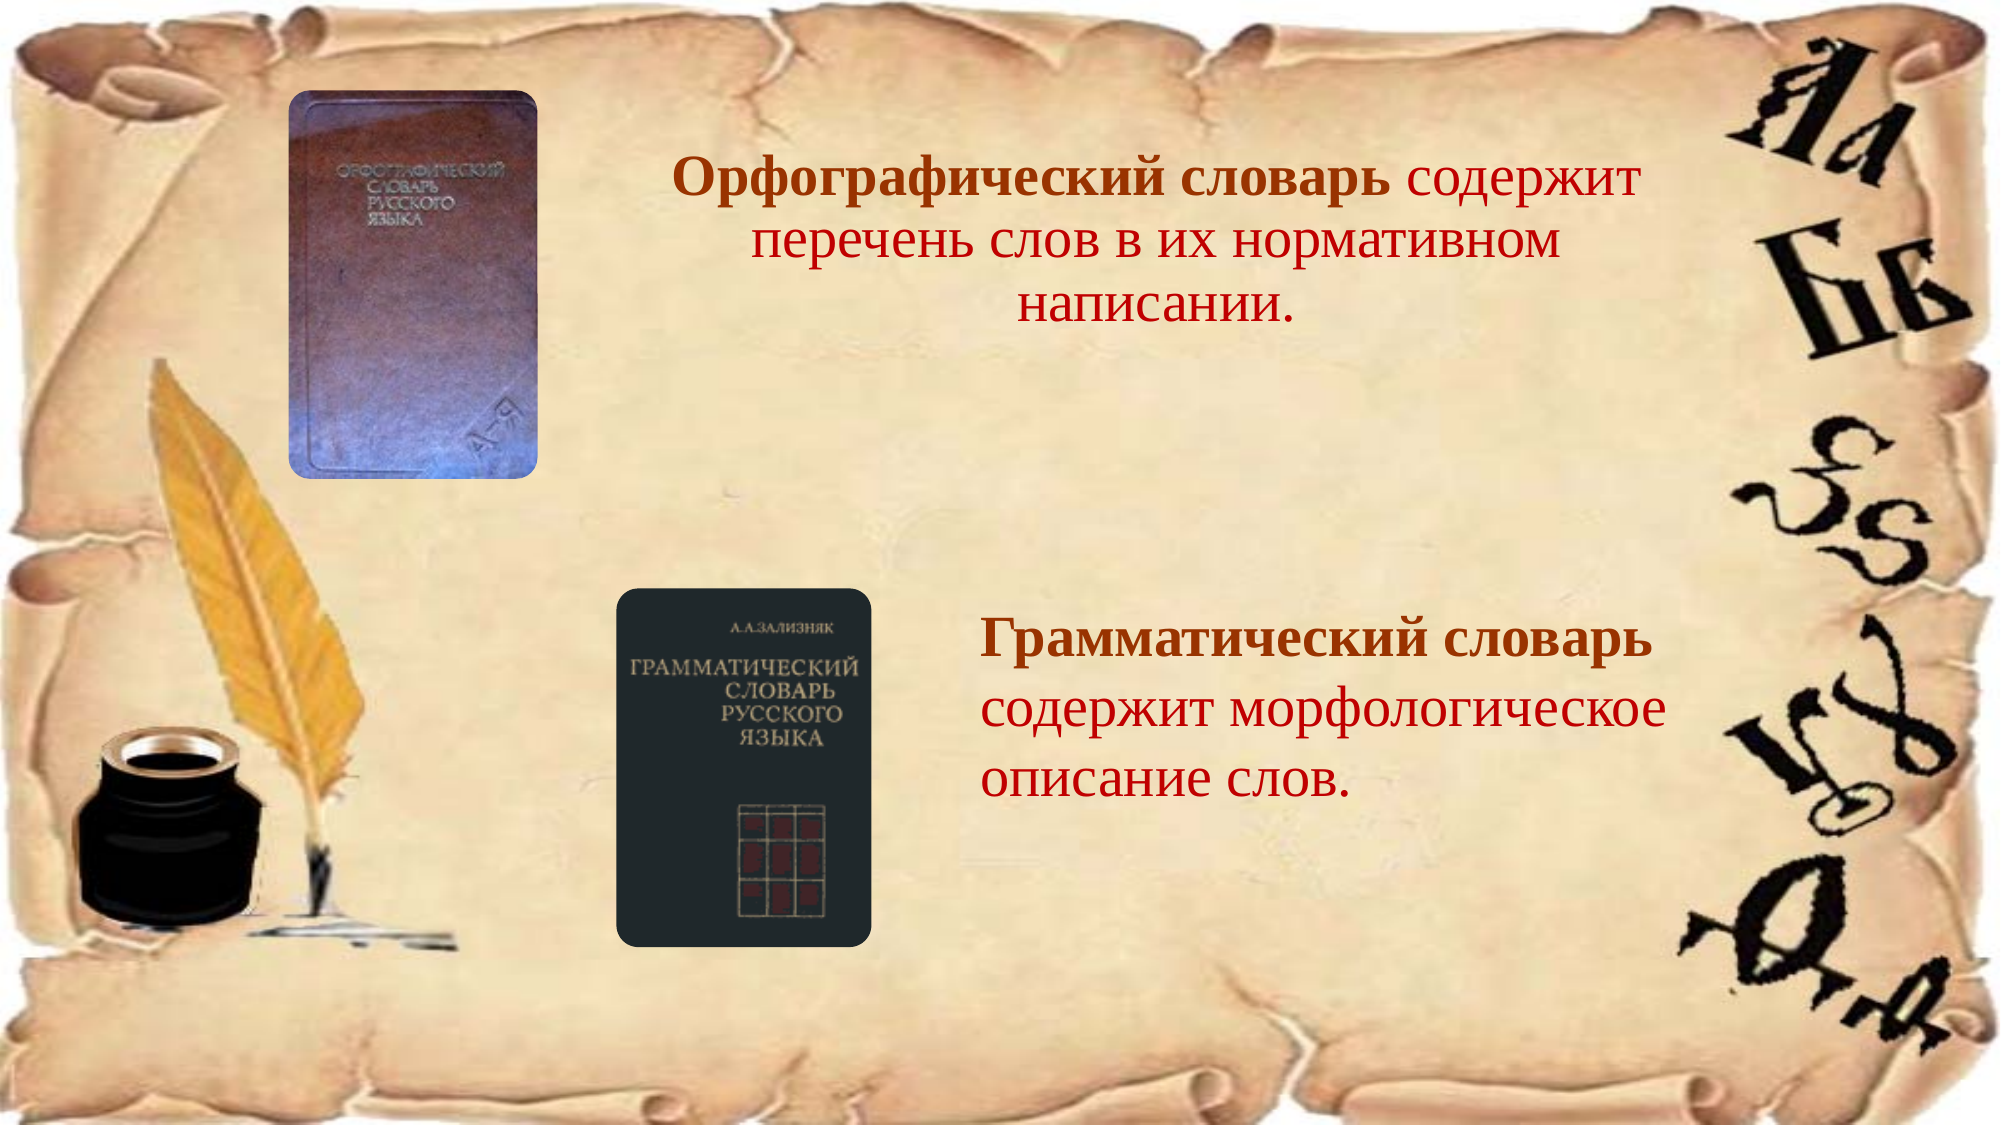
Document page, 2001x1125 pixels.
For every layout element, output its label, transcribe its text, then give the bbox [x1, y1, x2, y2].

text_box Грамматический словарь содержит морфологическое описание слов. [965, 590, 1695, 816]
title Орфографический словарь содержит перечень слов в их нормативном написании. [617, 111, 1697, 437]
picture [0, 0, 2001, 1125]
